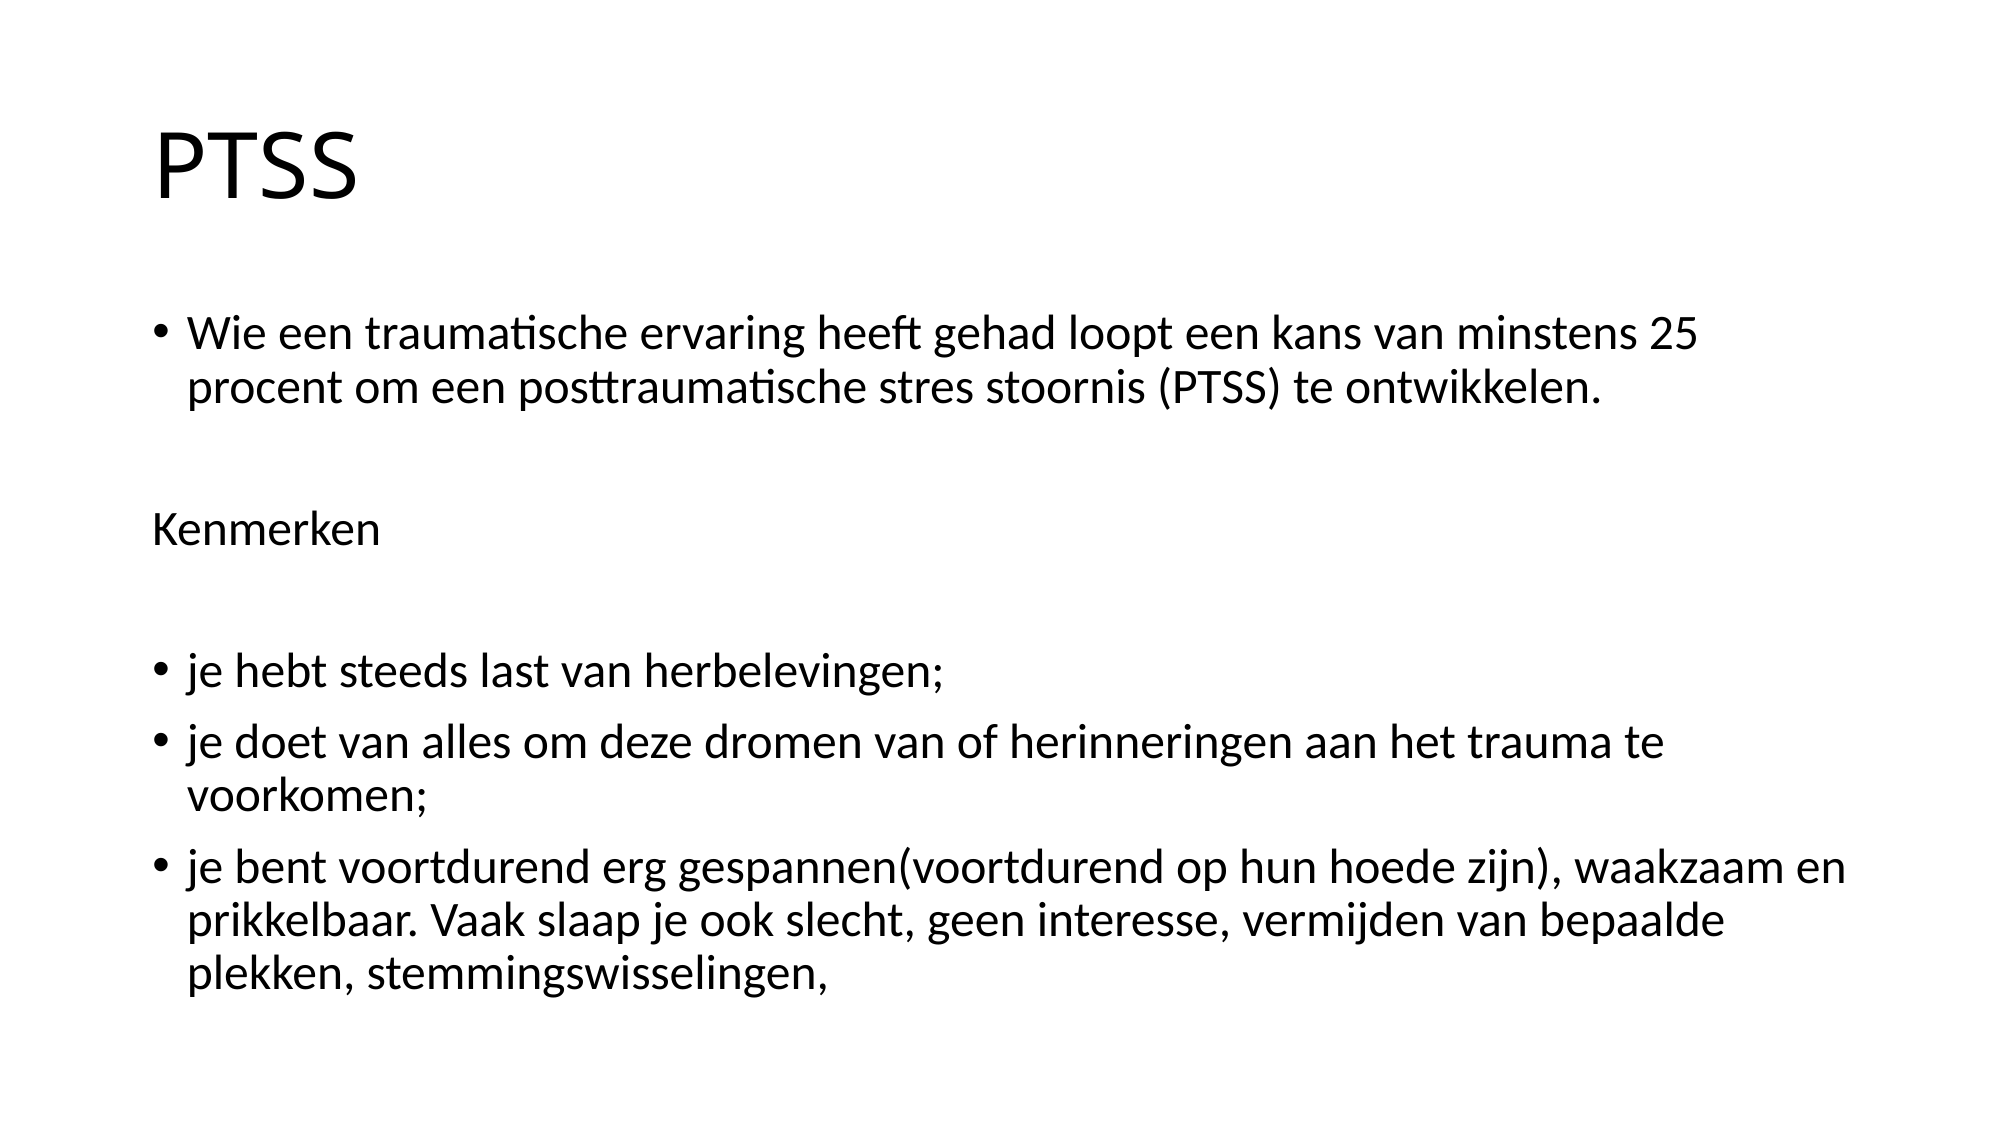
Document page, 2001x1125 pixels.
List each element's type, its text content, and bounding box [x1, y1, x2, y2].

list Wie een traumatische ervaring heeft gehad loopt een kans van minstens 25 procent om een posttraumatische stres stoornis (PTSS) te ontwikkelen. Kenmerken je hebt steeds last van herbelevingen; je doet van alles om deze dromen van of herinneringen aan het trauma te voorkomen; je bent voortdurend erg gespannen(voortdurend op hun hoede zijn), waakzaam en prikkelbaar. Vaak slaap je ook slecht, geen interesse, vermijden van bepaalde plekken, stemmingswisselingen, [137, 299, 1863, 1014]
title PTSS [137, 59, 1863, 278]
